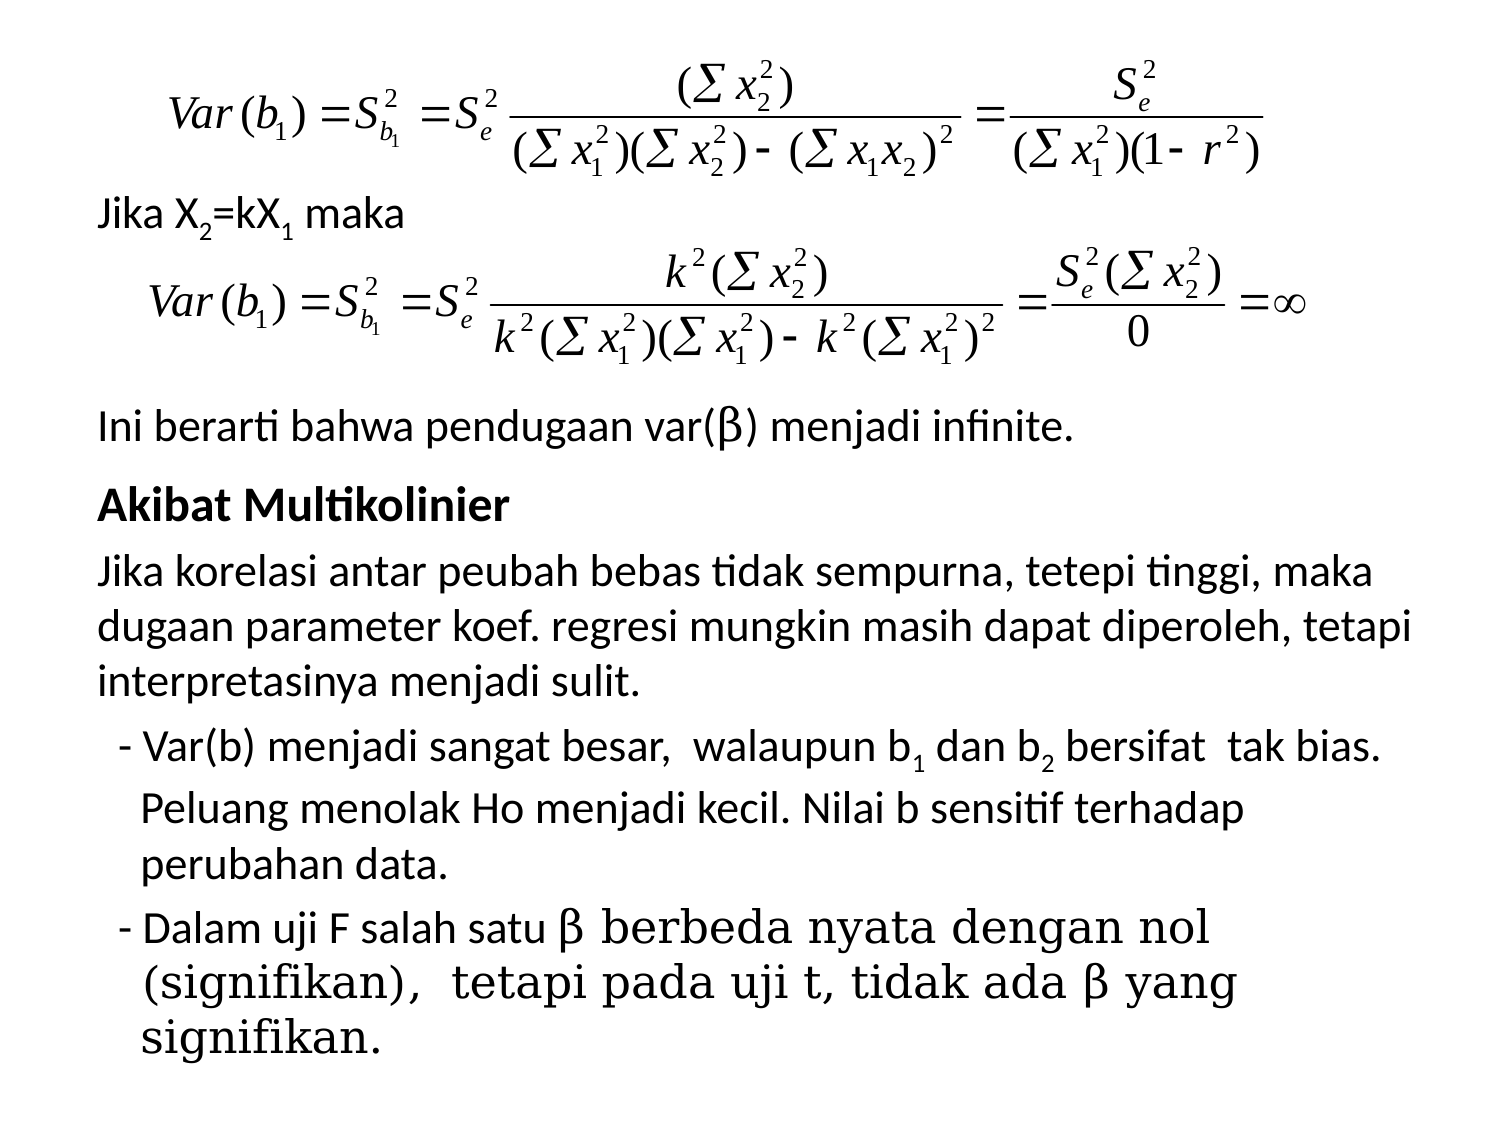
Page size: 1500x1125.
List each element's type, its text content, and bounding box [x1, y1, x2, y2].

list Jika X2=kX1 maka Ini berarti bahwa pendugaan var(β) menjadi infinite. Akibat Multikolinier Jika korelasi antar peubah bebas tidak sempurna, tetepi tinggi, maka dugaan parameter koef. regresi mungkin masih dapat diperoleh, tetapi interpretasinya menjadi sulit. - Var(b) menjadi sangat besar, walaupun b1 dan b2 bersifat tak bias. Peluang menolak Ho menjadi kecil. Nilai b sensitif terhadap perubahan data. - Dalam uji F salah satu β berbeda nyata dengan nol (signifikan), tetapi pada uji t, tidak ada β yang signifikan. [82, 46, 1432, 1079]
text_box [144, 234, 1317, 376]
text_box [163, 46, 1274, 188]
